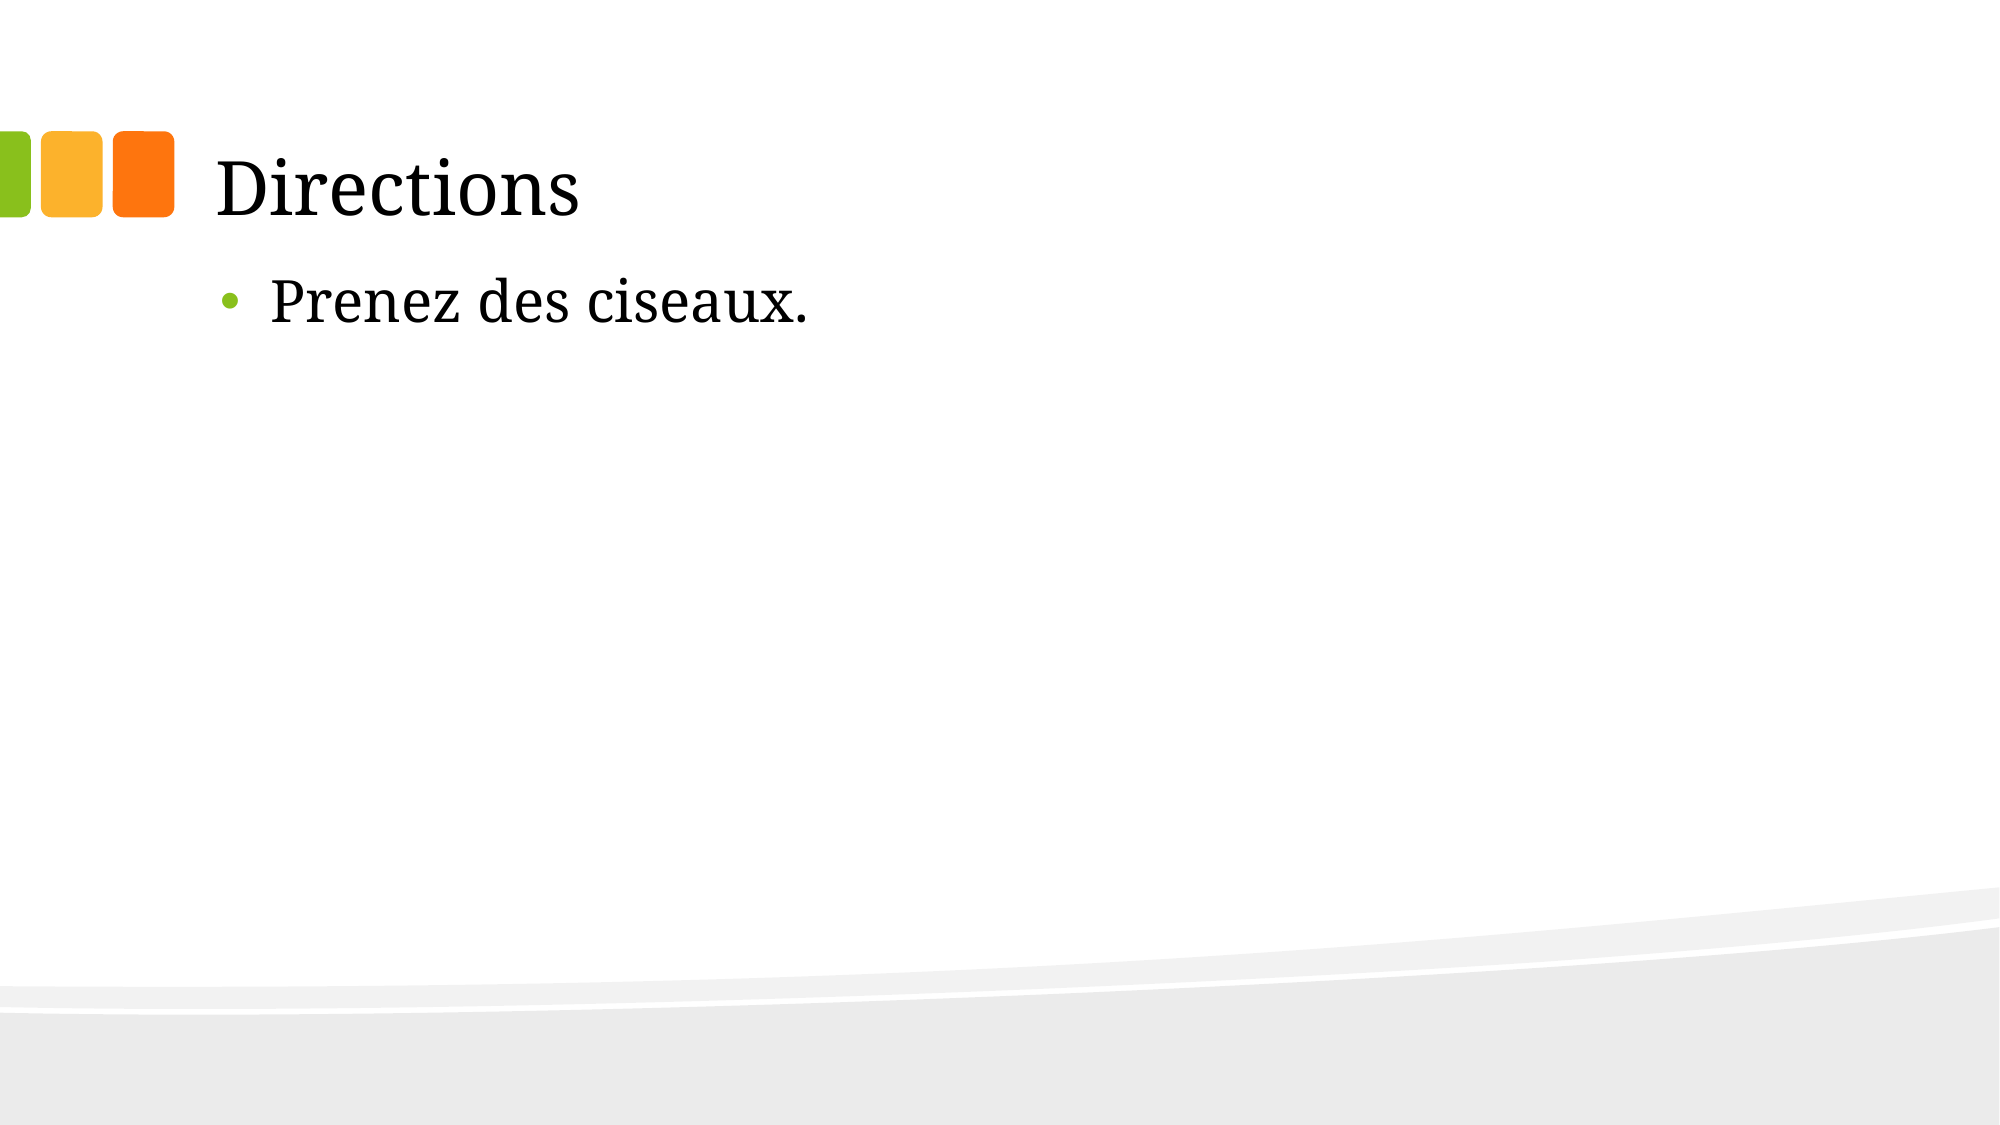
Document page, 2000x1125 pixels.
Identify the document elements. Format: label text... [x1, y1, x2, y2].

title Directions [199, 24, 1800, 238]
list Prenez des ciseaux. [199, 262, 1800, 1013]
